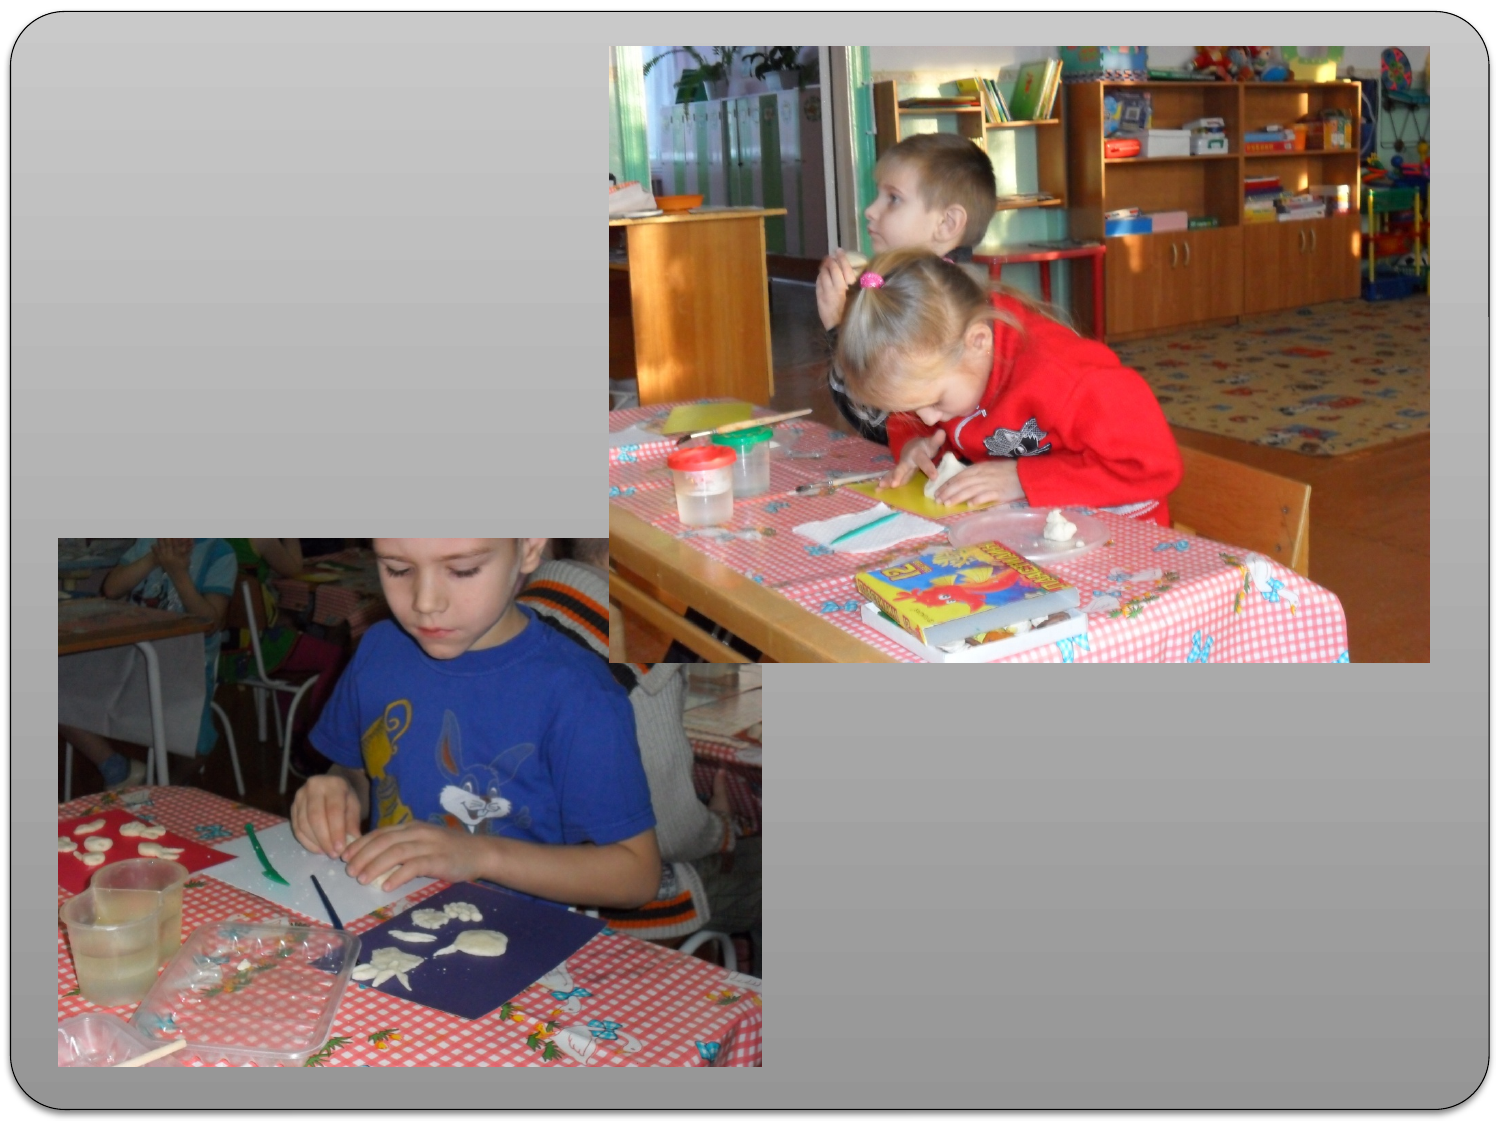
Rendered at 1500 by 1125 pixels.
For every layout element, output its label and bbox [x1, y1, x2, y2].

picture [609, 46, 1430, 663]
list [58, 538, 762, 1067]
